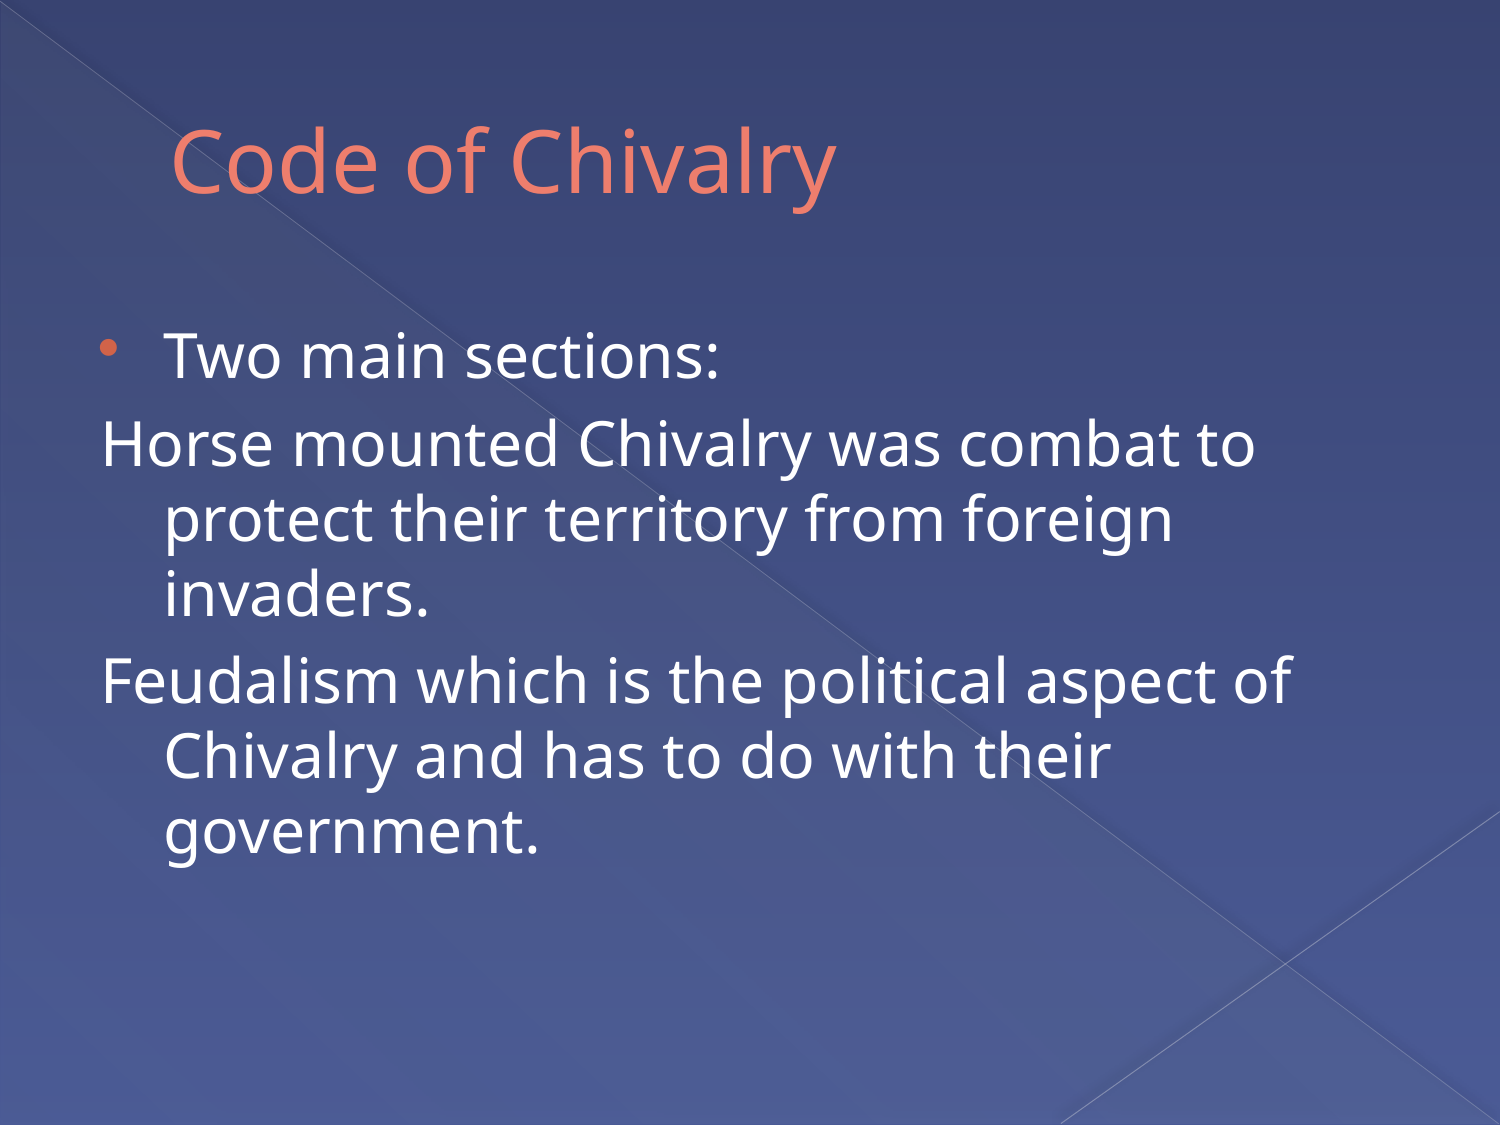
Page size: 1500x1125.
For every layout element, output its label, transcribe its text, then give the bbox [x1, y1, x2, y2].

list Two main sections: Horse mounted Chivalry was combat to protect their territory from foreign invaders. Feudalism which is the political aspect of Chivalry and has to do with their government. [75, 308, 1425, 1059]
title Code of Chivalry [75, 43, 1425, 274]
